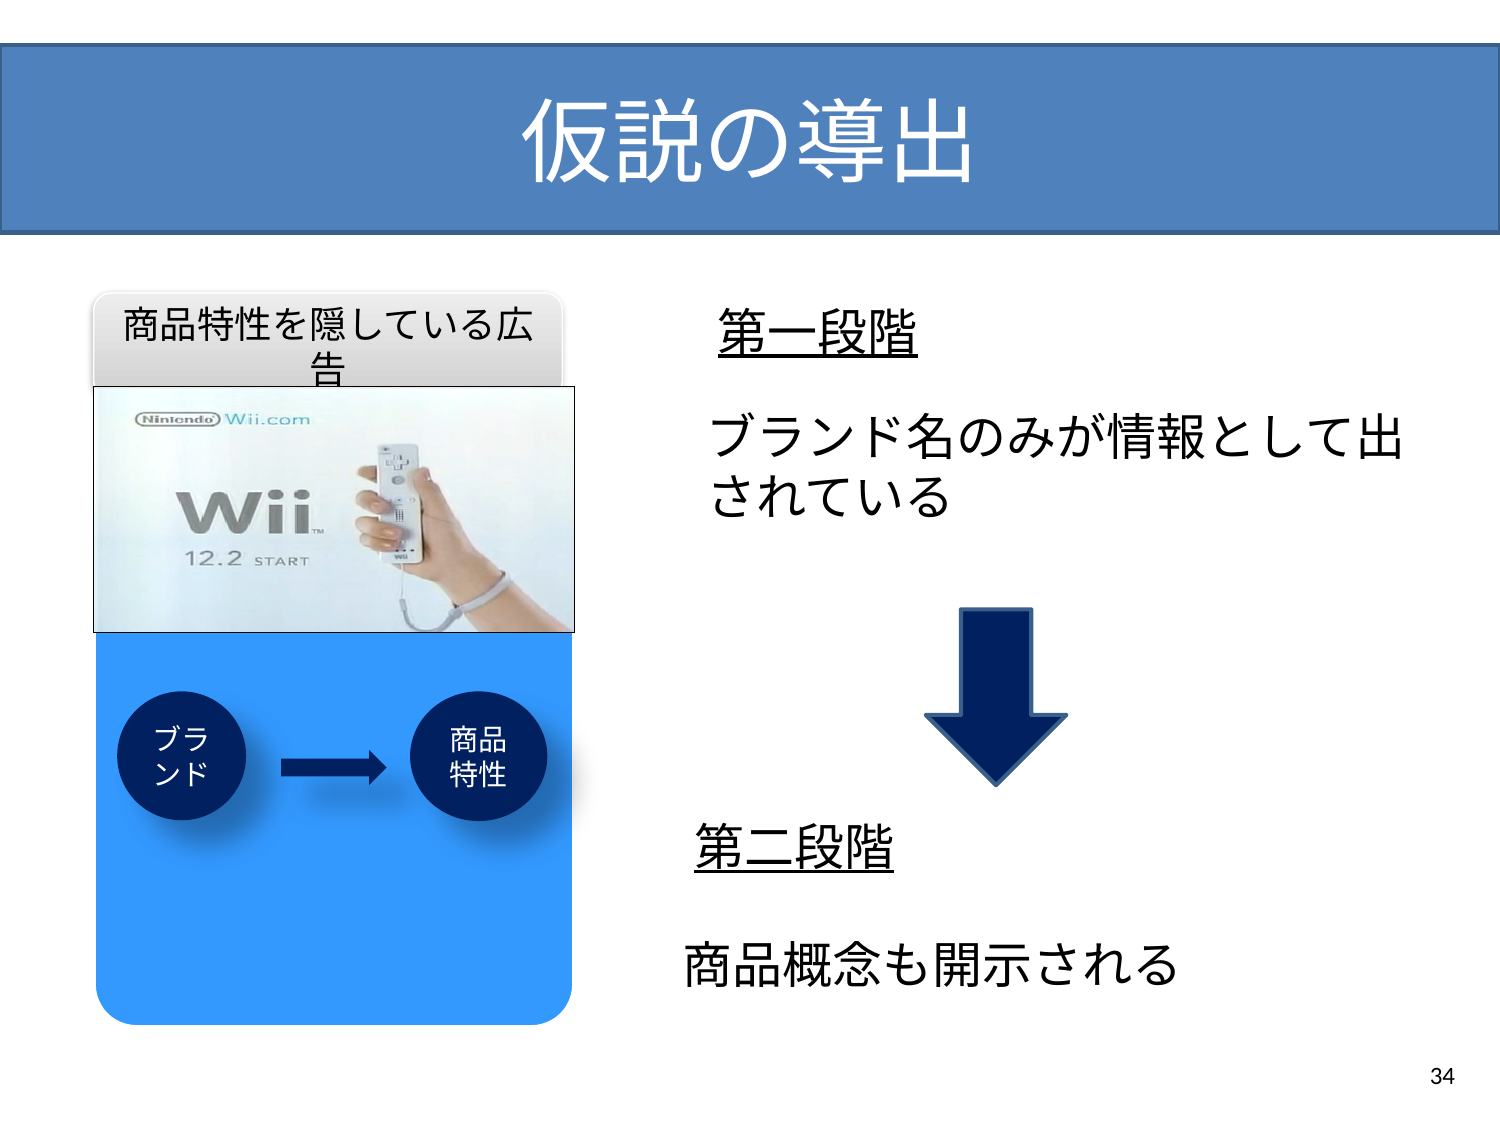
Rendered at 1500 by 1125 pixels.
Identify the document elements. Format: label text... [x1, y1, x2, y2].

title 仮説の導出 [0, 43, 1500, 235]
slide_number 34 [1382, 1054, 1471, 1095]
text_box 第一段階 [703, 292, 1008, 368]
text_box 第二段階 [679, 808, 985, 884]
text_box 商品概念も開示される [667, 925, 1207, 1001]
text_box [923, 607, 1069, 788]
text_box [93, 639, 575, 1028]
picture [93, 386, 575, 633]
text_box ブランド名のみが情報として出されている [691, 398, 1465, 534]
text_box 商品特性を隠している広告 [92, 292, 564, 386]
